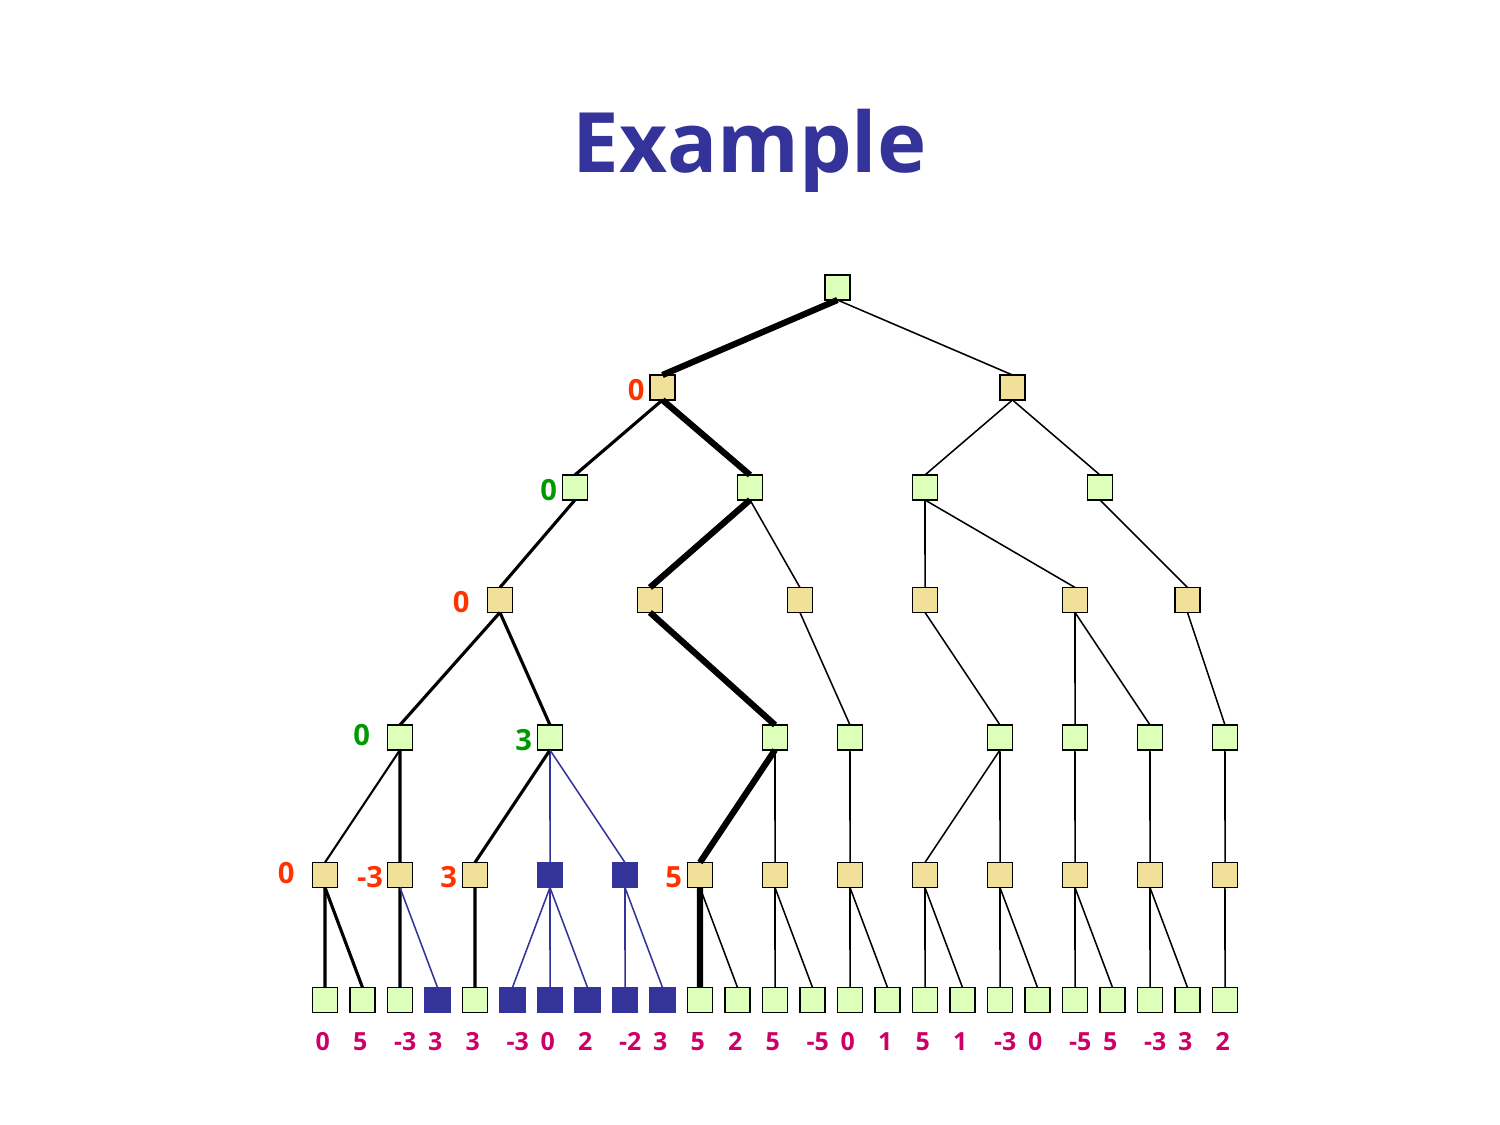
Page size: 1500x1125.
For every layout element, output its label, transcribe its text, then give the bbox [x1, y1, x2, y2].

text_box 0 [1032, 1017, 1058, 1063]
text_box -5 [1058, 1017, 1088, 1063]
text_box [1062, 587, 1088, 613]
text_box 3 [638, 1017, 683, 1063]
text_box [573, 474, 588, 500]
text_box [1062, 987, 1088, 1013]
text_box 1 [863, 1017, 908, 1063]
text_box 0 [438, 576, 485, 626]
text_box 0 [525, 1017, 570, 1063]
text_box [637, 587, 663, 613]
text_box 1 [945, 1017, 979, 1063]
text_box [462, 987, 488, 1013]
text_box 3 [458, 1017, 495, 1063]
text_box [1087, 474, 1113, 500]
text_box [612, 862, 638, 888]
text_box [837, 987, 863, 1013]
text_box [837, 725, 863, 750]
text_box [725, 987, 750, 1013]
text_box [950, 987, 975, 1013]
text_box [1137, 725, 1163, 750]
text_box [425, 987, 450, 1013]
text_box 2 [570, 1017, 608, 1063]
text_box 5 [338, 1017, 379, 1063]
text_box -3 [379, 1017, 413, 1063]
text_box [1137, 862, 1163, 888]
text_box 5 [750, 1017, 795, 1063]
text_box -3 [1133, 1017, 1182, 1063]
text_box [762, 987, 788, 1013]
text_box [387, 725, 413, 750]
text_box [312, 987, 338, 1013]
text_box 5 [1088, 1017, 1133, 1063]
text_box [762, 862, 788, 888]
text_box 3 [500, 713, 548, 764]
text_box [1175, 587, 1200, 613]
text_box [500, 987, 525, 1013]
text_box [800, 987, 825, 1013]
text_box [1062, 862, 1088, 888]
text_box [787, 587, 813, 613]
text_box [698, 862, 713, 888]
text_box [660, 375, 675, 400]
text_box [575, 987, 600, 1013]
text_box [825, 275, 850, 300]
text_box [687, 987, 713, 1013]
text_box [1100, 987, 1125, 1013]
text_box [312, 862, 338, 888]
title Example [74, 44, 1426, 233]
text_box [837, 862, 863, 888]
text_box 2 [720, 1017, 750, 1063]
text_box [1212, 862, 1238, 888]
text_box [487, 587, 513, 613]
text_box 0 [613, 363, 660, 414]
text_box [875, 987, 900, 1013]
text_box [548, 725, 563, 750]
text_box [1212, 987, 1238, 1013]
text_box 0 [525, 463, 573, 514]
text_box [350, 987, 375, 1013]
text_box [537, 987, 563, 1013]
text_box 3 [425, 851, 473, 901]
text_box -3 [495, 1017, 525, 1063]
text_box [1062, 725, 1088, 750]
text_box [912, 987, 938, 1013]
text_box [1212, 725, 1238, 750]
text_box [987, 725, 1013, 750]
text_box [737, 474, 763, 500]
text_box 5 [908, 1017, 945, 1063]
text_box [387, 987, 413, 1013]
text_box 0 [300, 1017, 338, 1063]
text_box 0 [263, 847, 310, 897]
text_box [612, 987, 638, 1013]
text_box [1025, 987, 1050, 1013]
text_box [912, 587, 938, 613]
text_box -2 [608, 1017, 638, 1063]
text_box [473, 862, 488, 888]
text_box 0 [328, 700, 386, 761]
text_box -5 [795, 1017, 844, 1063]
text_box [650, 987, 675, 1013]
text_box -3 [979, 1017, 1032, 1063]
text_box 3 [1182, 1017, 1200, 1063]
text_box -3 [342, 851, 399, 901]
text_box [912, 862, 938, 888]
text_box [762, 725, 788, 750]
text_box [999, 375, 1025, 400]
text_box [537, 862, 563, 888]
text_box 2 [1200, 1017, 1245, 1063]
text_box 5 [683, 1017, 720, 1063]
text_box [987, 987, 1013, 1013]
text_box [1137, 987, 1163, 1013]
text_box [399, 862, 413, 888]
text_box [1175, 987, 1200, 1013]
text_box 5 [650, 851, 698, 901]
text_box 0 [844, 1017, 863, 1063]
text_box 3 [413, 1017, 458, 1063]
text_box [987, 862, 1013, 888]
text_box [912, 474, 938, 500]
